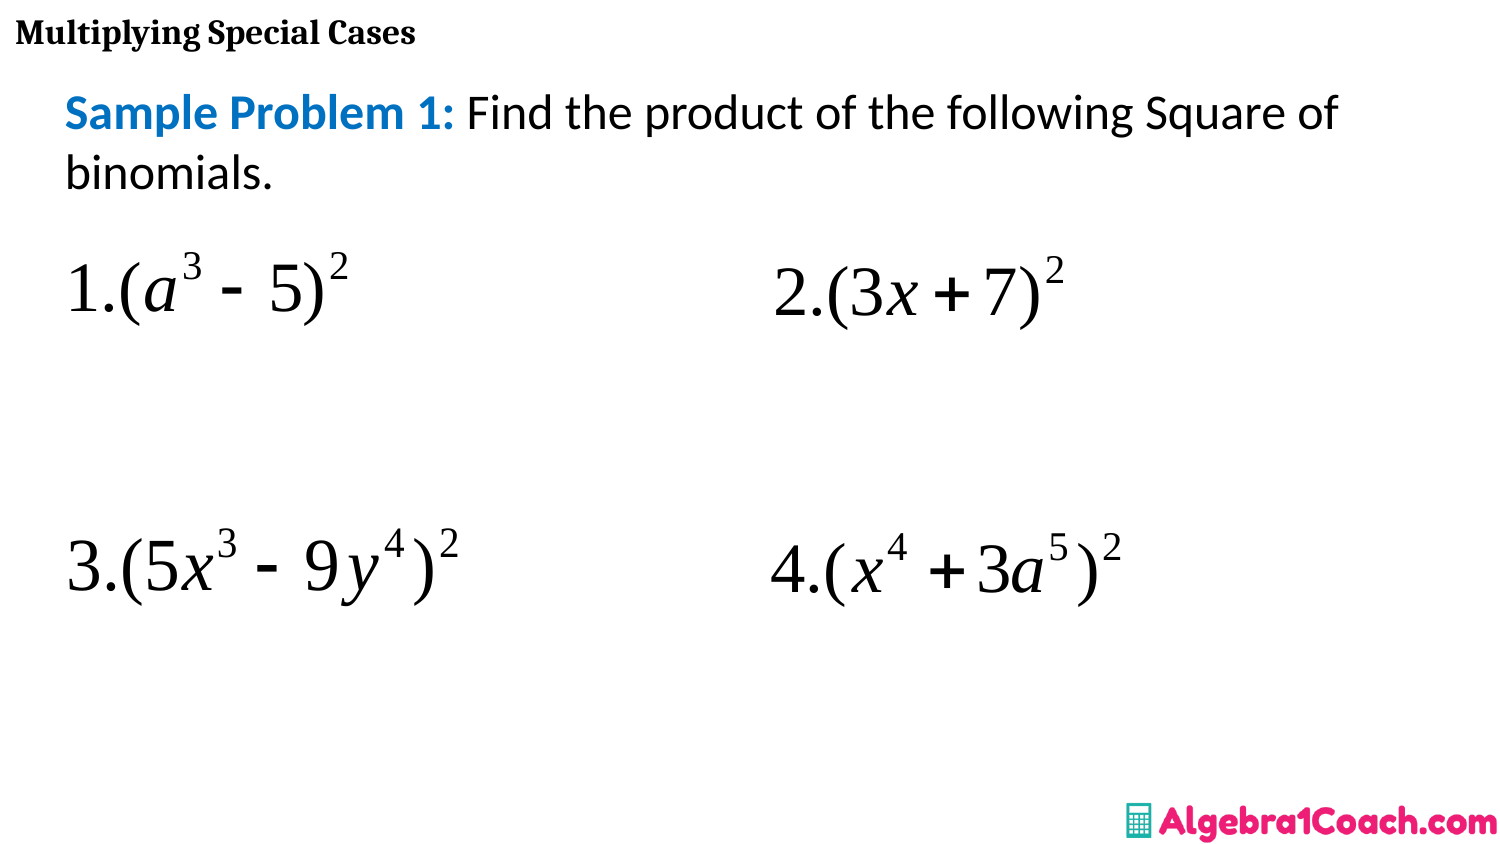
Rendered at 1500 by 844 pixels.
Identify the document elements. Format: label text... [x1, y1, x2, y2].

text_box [62, 234, 364, 341]
text_box Sample Problem 1: Find the product of the following Square of binomials. [49, 71, 1413, 207]
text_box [759, 515, 1138, 623]
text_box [762, 238, 1076, 345]
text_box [58, 509, 476, 623]
text_box Multiplying Special Cases [0, 0, 1350, 60]
picture [1109, 798, 1500, 844]
